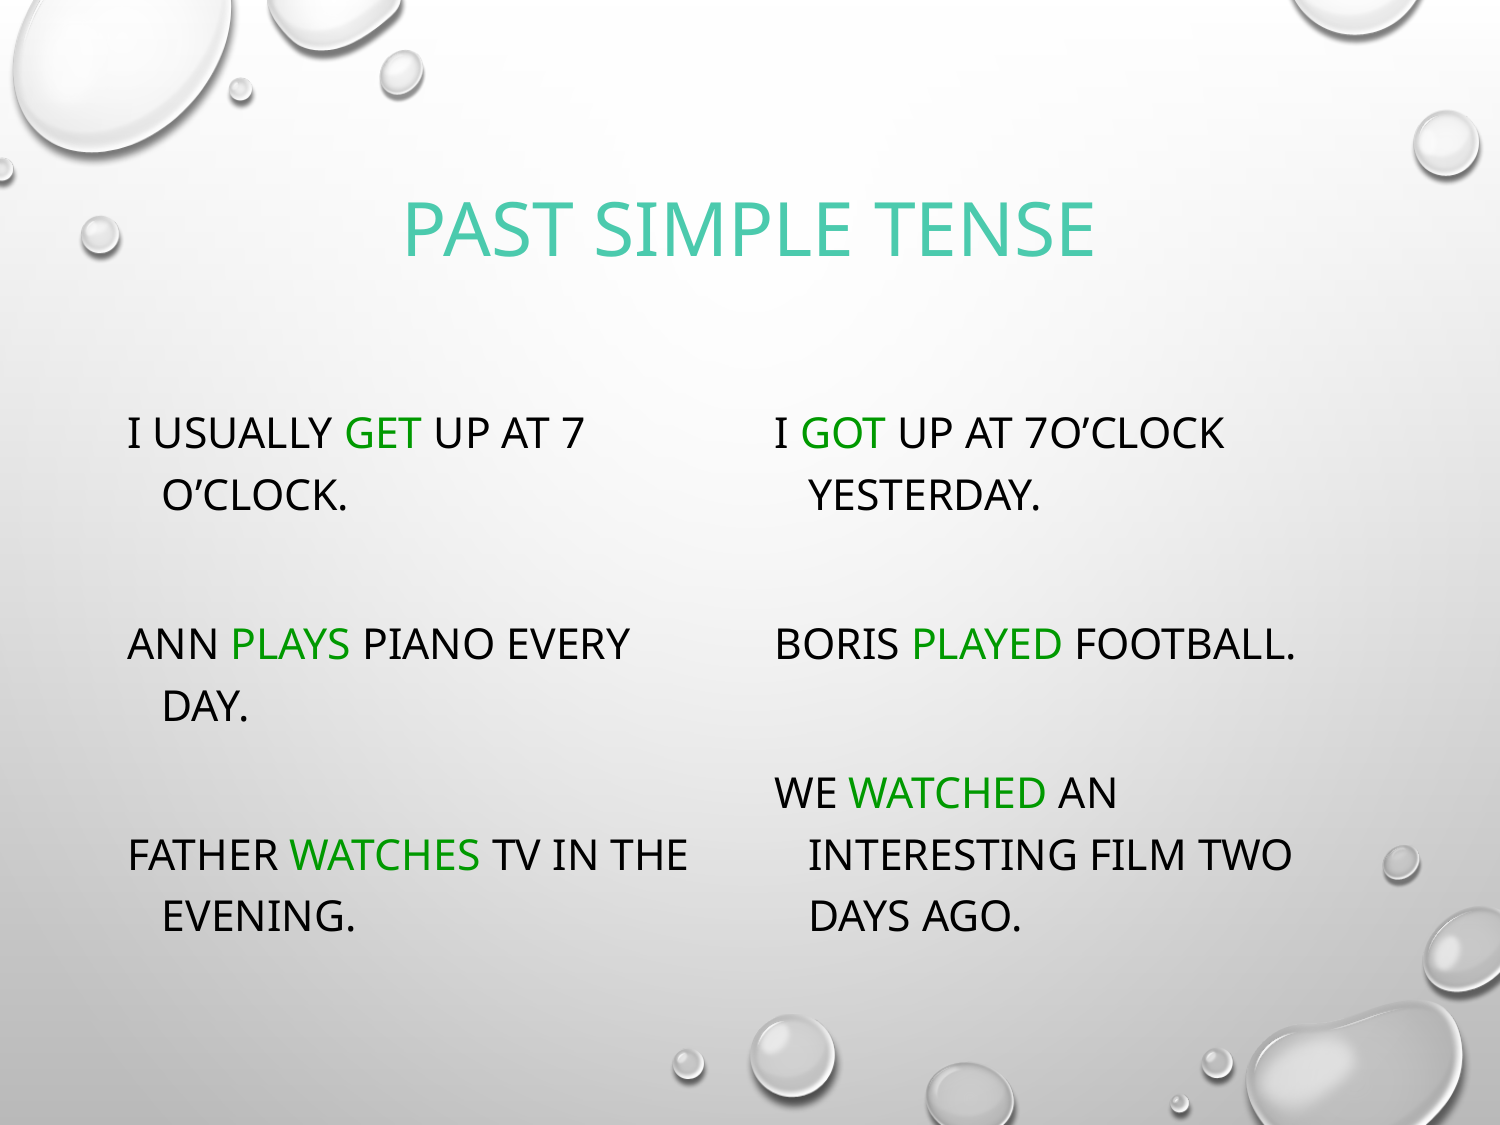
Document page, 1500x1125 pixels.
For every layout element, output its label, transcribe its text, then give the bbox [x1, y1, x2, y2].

list I usually get up at 7 o’clock. Ann plays piano every day. Father watches TV in the evening. [112, 388, 741, 950]
picture [0, 0, 1500, 1125]
title PAST SIMPLE TENSE [112, 101, 1388, 364]
list I got up at 7o’clock yesterday. Boris played football. We watched an interesting film two days ago. [759, 388, 1388, 950]
